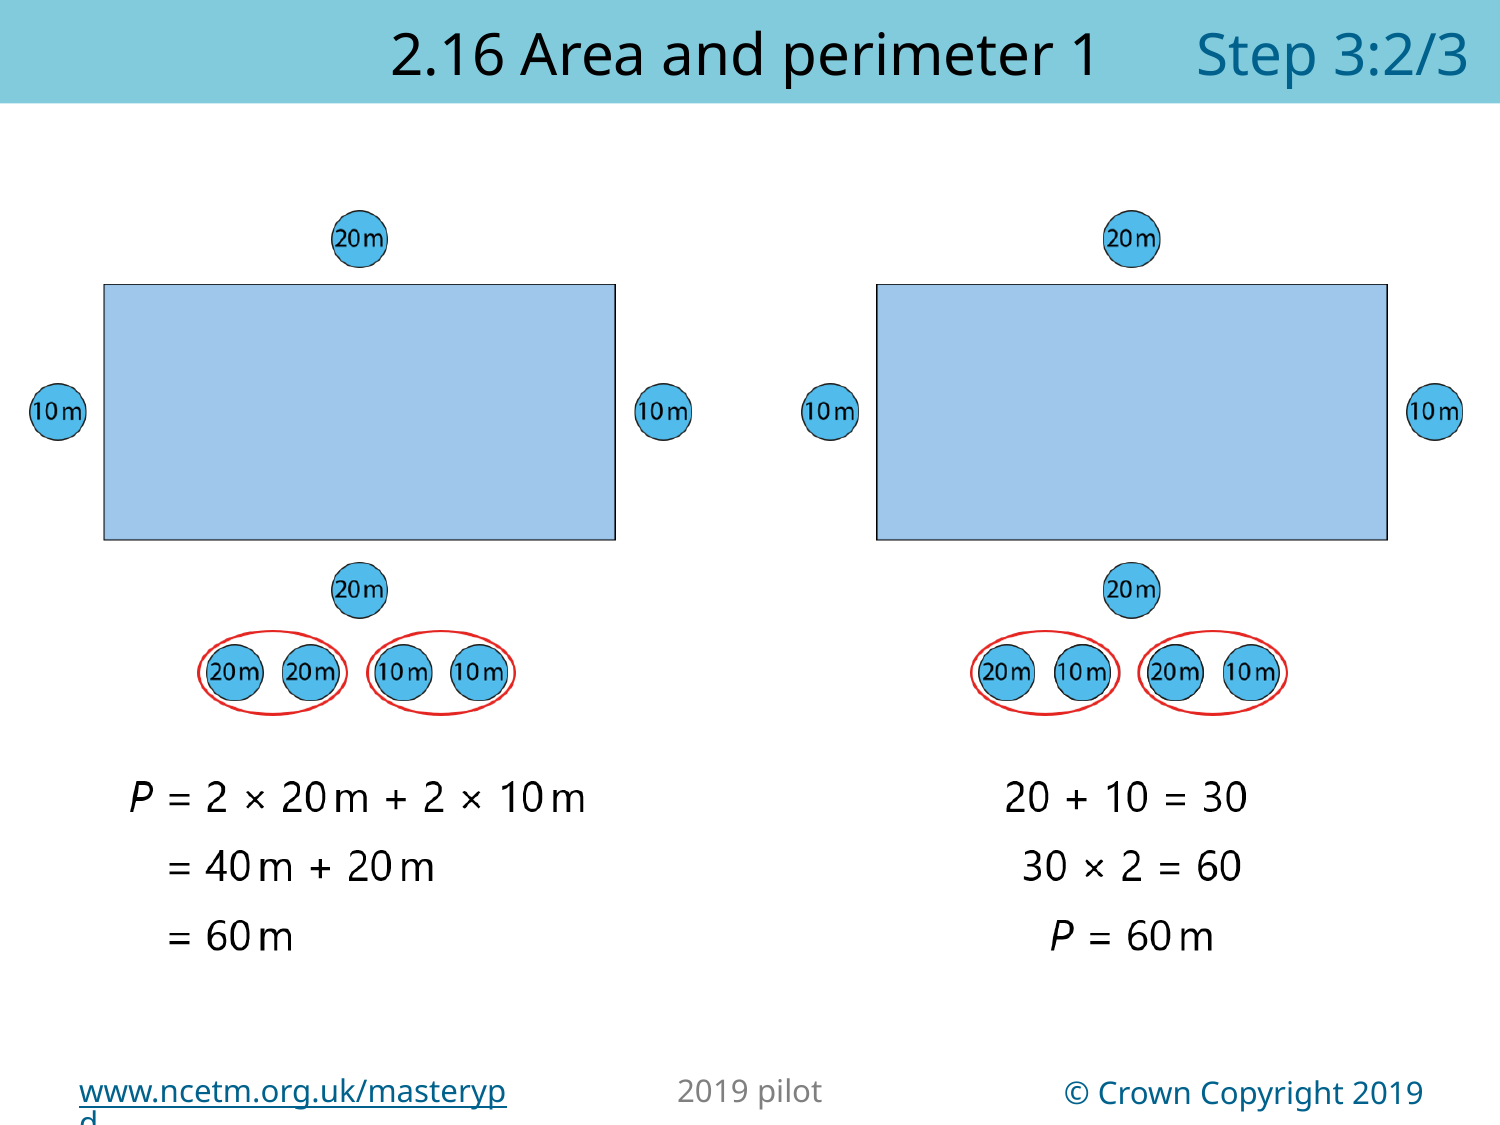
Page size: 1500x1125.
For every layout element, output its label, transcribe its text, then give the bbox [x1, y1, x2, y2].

picture [29, 209, 692, 985]
list 2.16 Area and perimeter 1 Step 3:2/3 [0, 0, 1500, 104]
picture [801, 209, 1464, 985]
